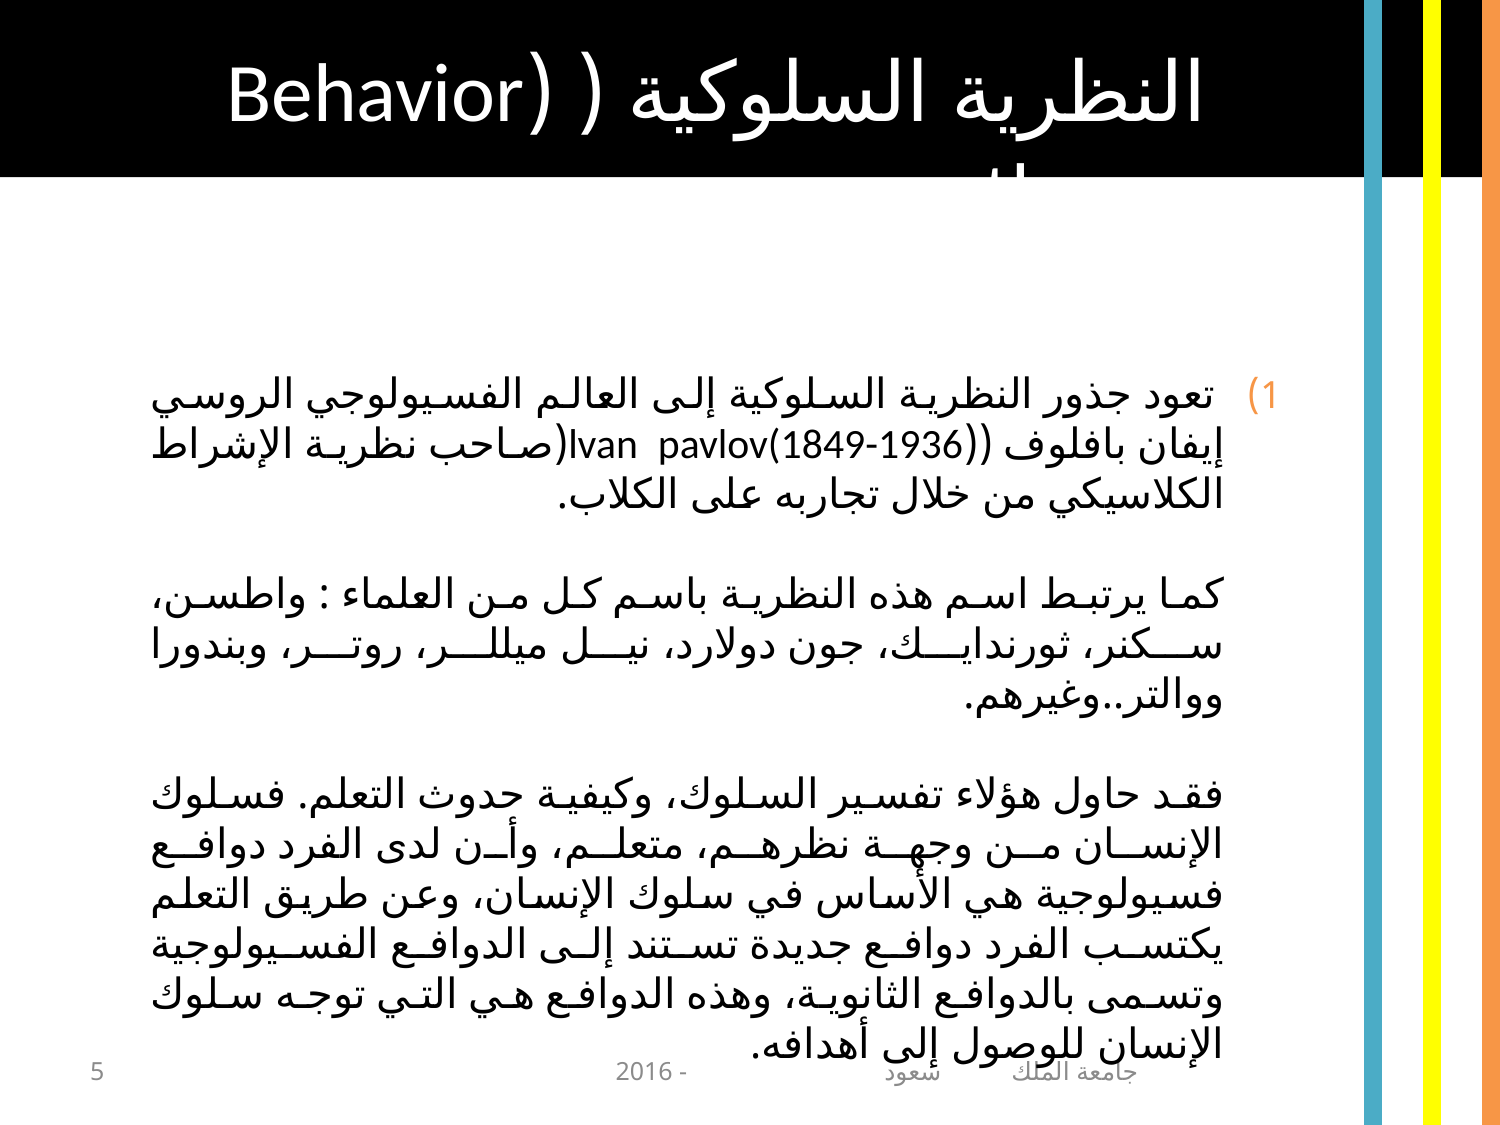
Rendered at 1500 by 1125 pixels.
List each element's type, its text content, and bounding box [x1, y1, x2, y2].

slide_number 5 [75, 1042, 425, 1103]
text_box [1384, 0, 1421, 179]
text_box [0, 0, 1362, 179]
text_box النظرية السلوكية ( (Behavior theory [0, 30, 1223, 246]
text_box تعود جذور النظرية السلوكية إلى العالم الفسيولوجي الروسي إيفان بافلوف ((lvan pavlov(1849-1936(صاحب نظرية الإشراط الكلاسيكي من خلال تجاربه على الكلاب. كما يرتبط اسم هذه النظرية باسم كل من العلماء : واطسن، سكنر، ثورندايك، جون دولارد، نيل ميللر، روتر، وبندورا ووالتر..وغيرهم. فقد حاول هؤلاء تفسير السلوك، وكيفية حدوث التعلم. فسلوك الإنسان من وجهة نظرهم، متعلم، وأن لدى الفرد دوافع فسيولوجية هي الأساس في سلوك الإنسان، وعن طريق التعلم يكتسب الفرد دوافع جديدة تستند إلى الدوافع الفسيولوجية وتسمى بالدوافع الثانوية، وهذه الدوافع هي التي توجه سلوك الإنسان للوصول إلى أهدافه. [135, 314, 1315, 917]
text_box [1362, 0, 1384, 1125]
text_box [1443, 0, 1480, 179]
footer جامعة الملك سعود - 2016 [512, 1042, 988, 1103]
text_box [1421, 0, 1443, 1125]
text_box [1480, 0, 1500, 1125]
